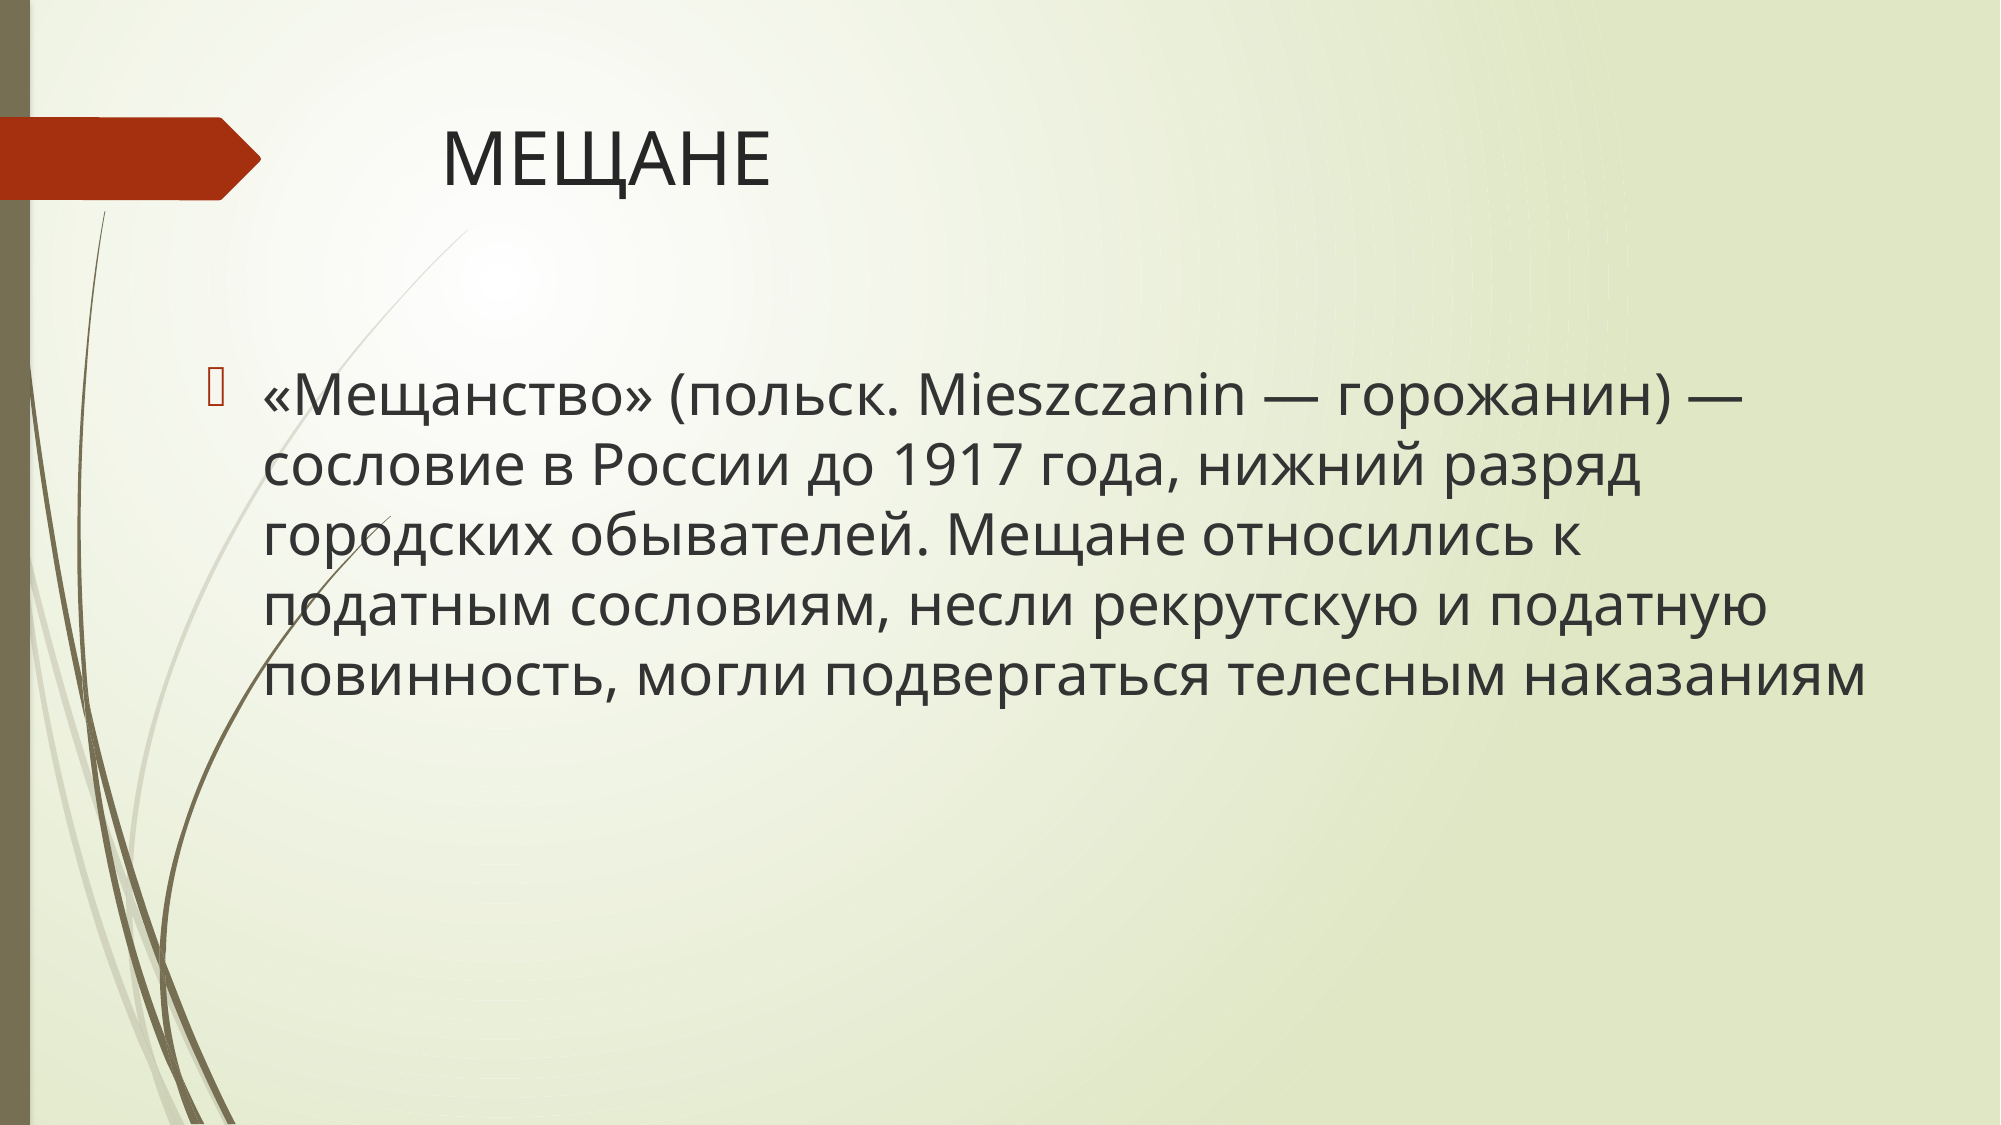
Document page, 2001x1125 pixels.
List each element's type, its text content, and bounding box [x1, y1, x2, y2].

title МЕЩАНЕ [425, 102, 1888, 313]
list «Мещанство» (польск. Mieszczanin — горожанин) — сословие в России до 1917 года, нижний разряд городских обывателей. Мещане относились к податным сословиям, несли рекрутскую и податную повинность, могли подвергаться телесным наказаниям [191, 350, 1888, 970]
